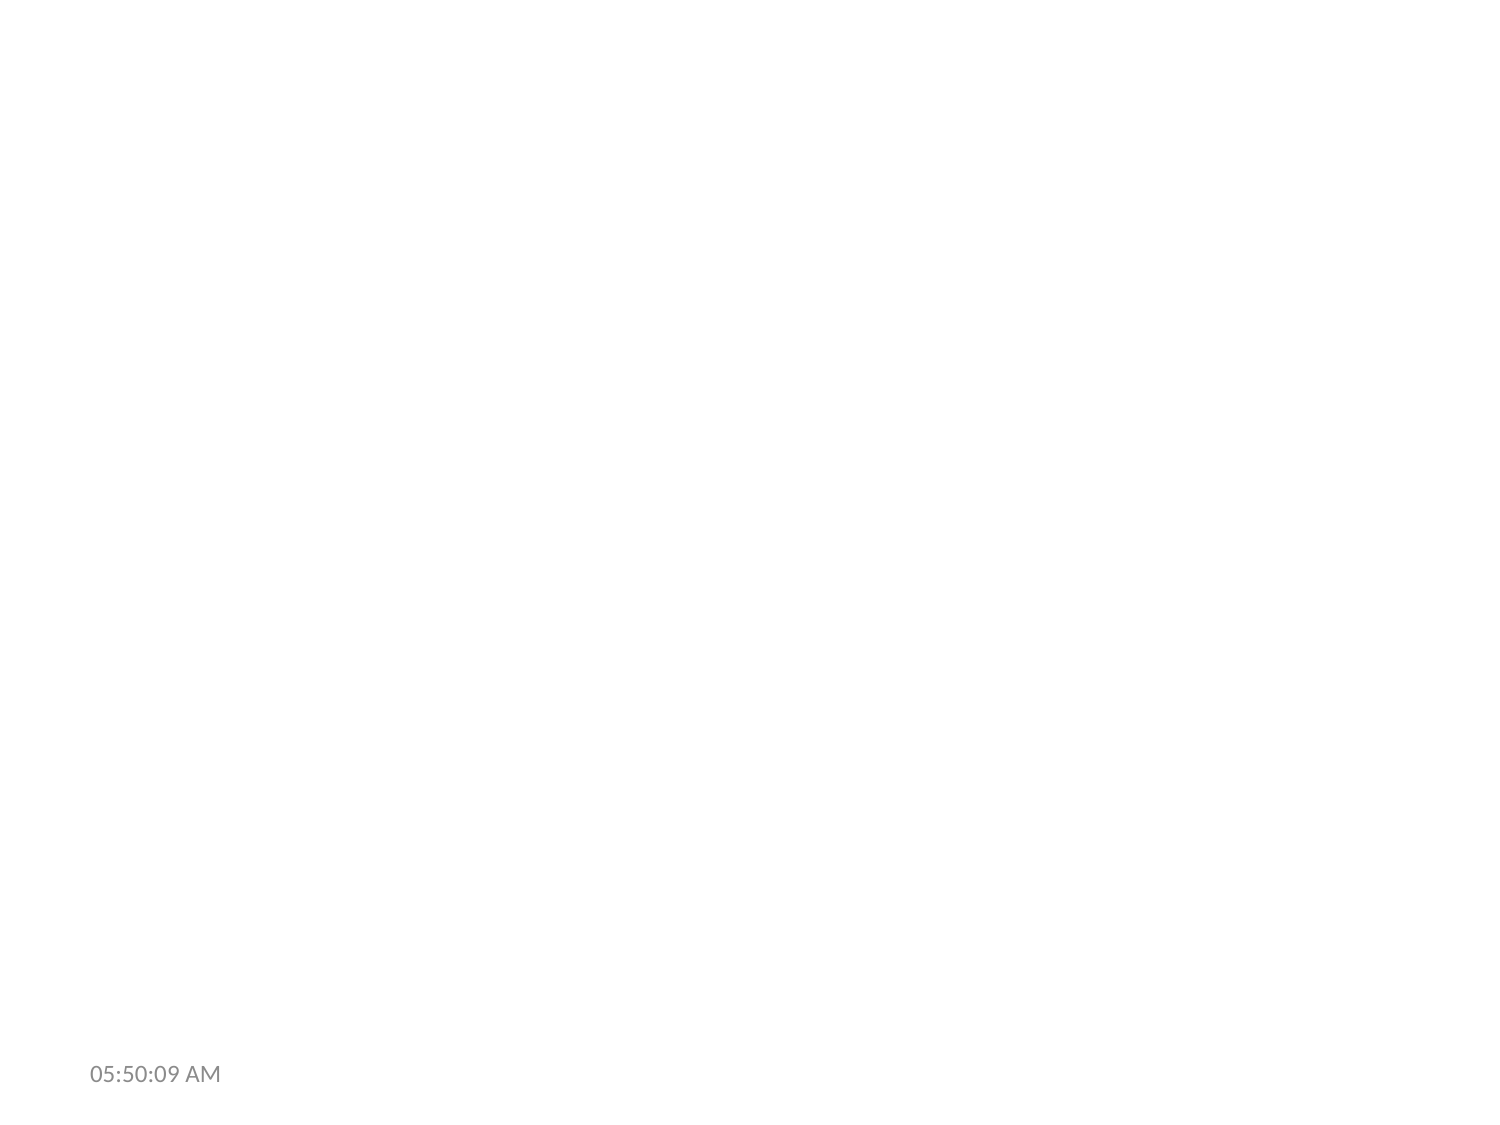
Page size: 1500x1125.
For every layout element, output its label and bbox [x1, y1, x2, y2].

slide_number [75, 1042, 425, 1103]
